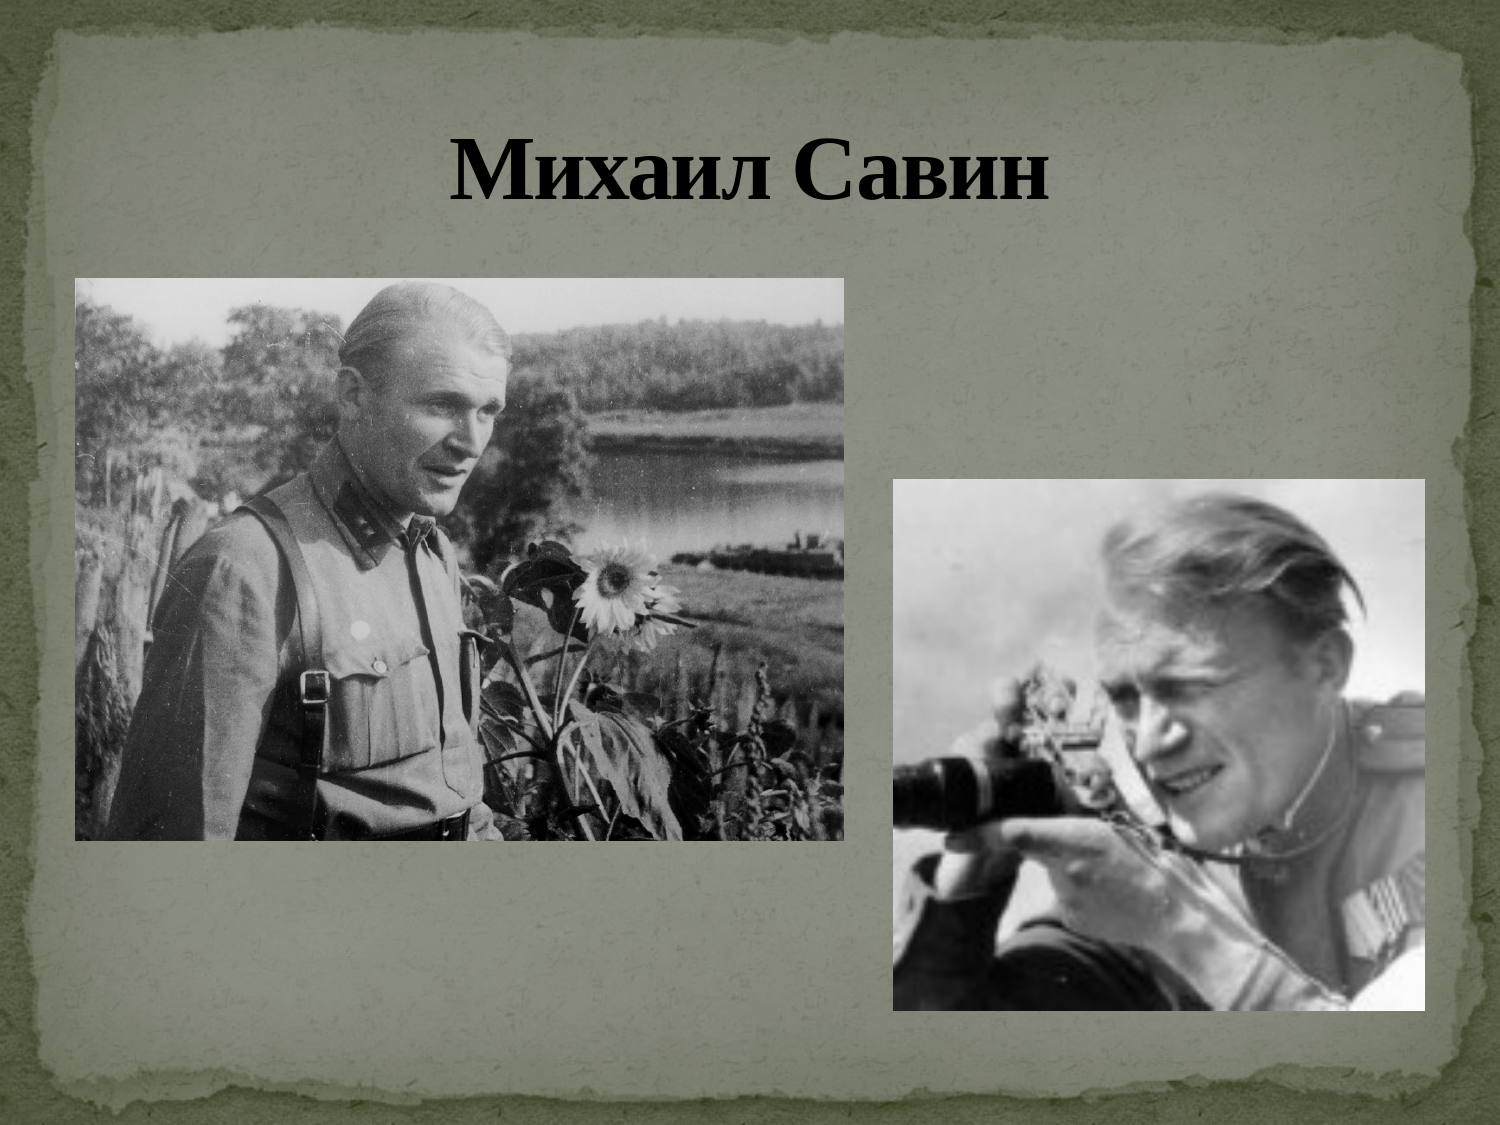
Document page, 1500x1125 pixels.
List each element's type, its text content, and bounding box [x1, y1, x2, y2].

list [77, 281, 843, 840]
title Михаил Савин [74, 24, 1425, 225]
picture [893, 479, 1426, 1011]
